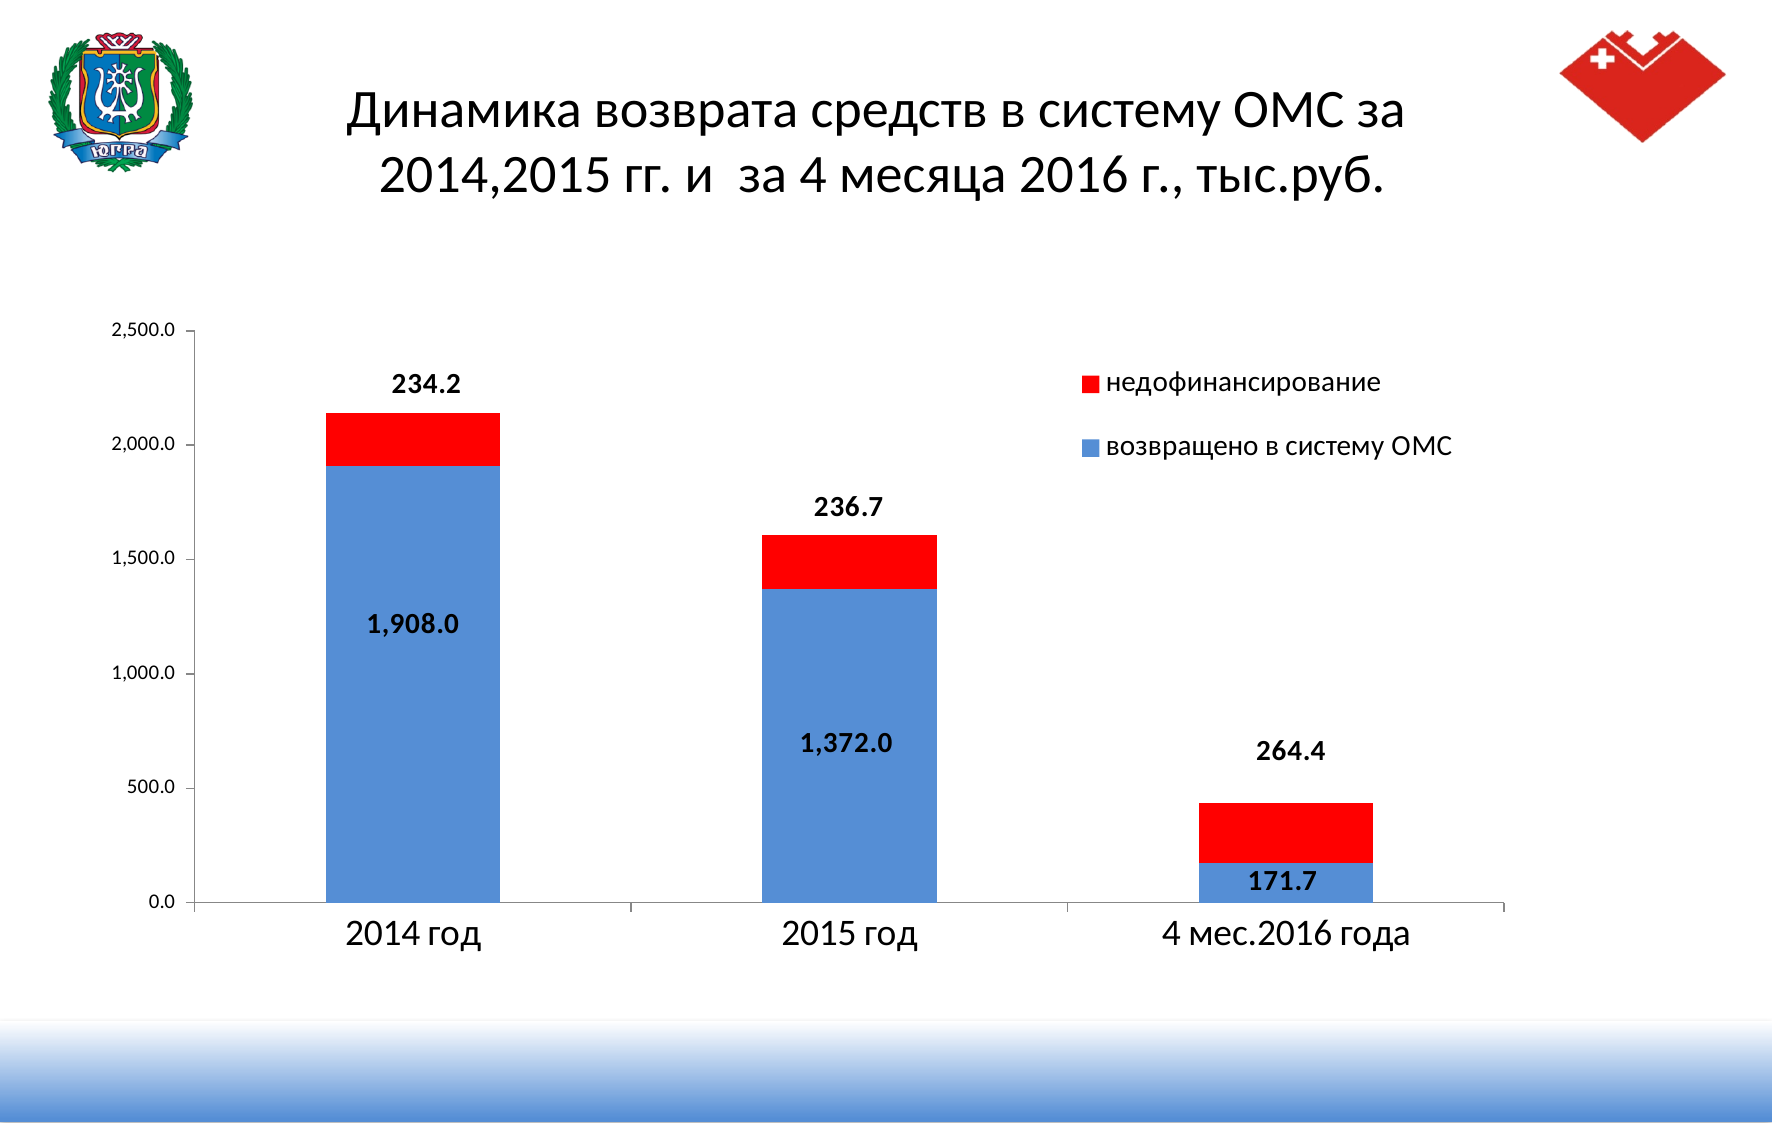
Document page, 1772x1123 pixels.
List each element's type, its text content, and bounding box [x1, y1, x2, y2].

picture [48, 30, 193, 173]
picture [1555, 30, 1730, 145]
title Динамика возврата средств в систему ОМС за 2014,2015 гг. и за 4 месяца 2016 г., тыс.руб. [242, 44, 1524, 232]
chart [88, 314, 1506, 1040]
